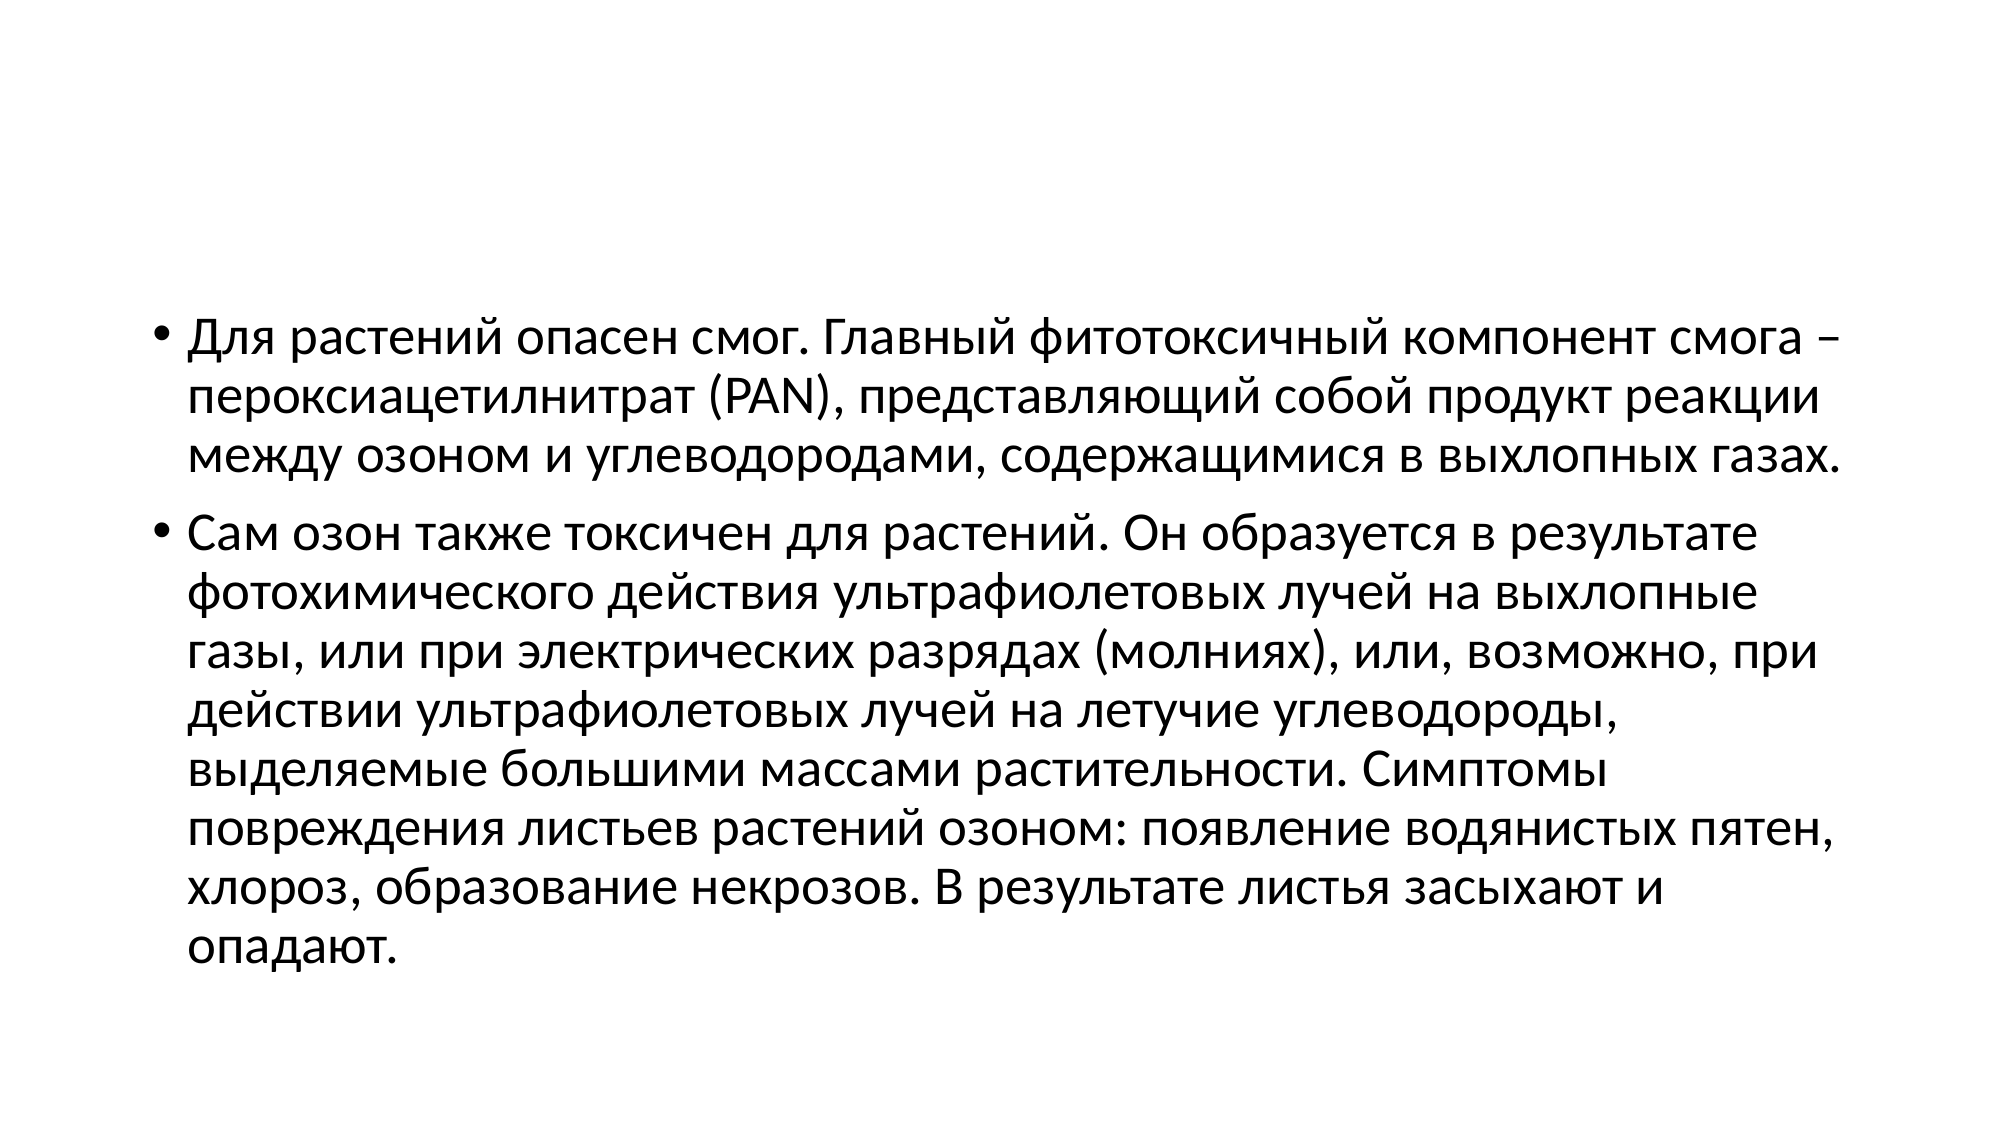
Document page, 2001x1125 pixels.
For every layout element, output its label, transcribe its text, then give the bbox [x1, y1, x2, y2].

list Для растений опасен смог. Главный фитотоксичный компонент смога – пероксиацетилнитрат (PAN), представляющий собой продукт реакции между озоном и углеводородами, содержащимися в выхлопных газах. Сам озон также токсичен для растений. Он образуется в результате фотохимического действия ультрафиолетовых лучей на выхлопные газы, или при электрических разрядах (молниях), или, возможно, при действии ультрафиолетовых лучей на летучие углеводороды, выделяемые большими массами растительности. Симптомы повреждения листьев растений озоном: появление водянистых пятен, хлороз, образование некрозов. В результате листья засыхают и опадают. [137, 299, 1863, 1014]
